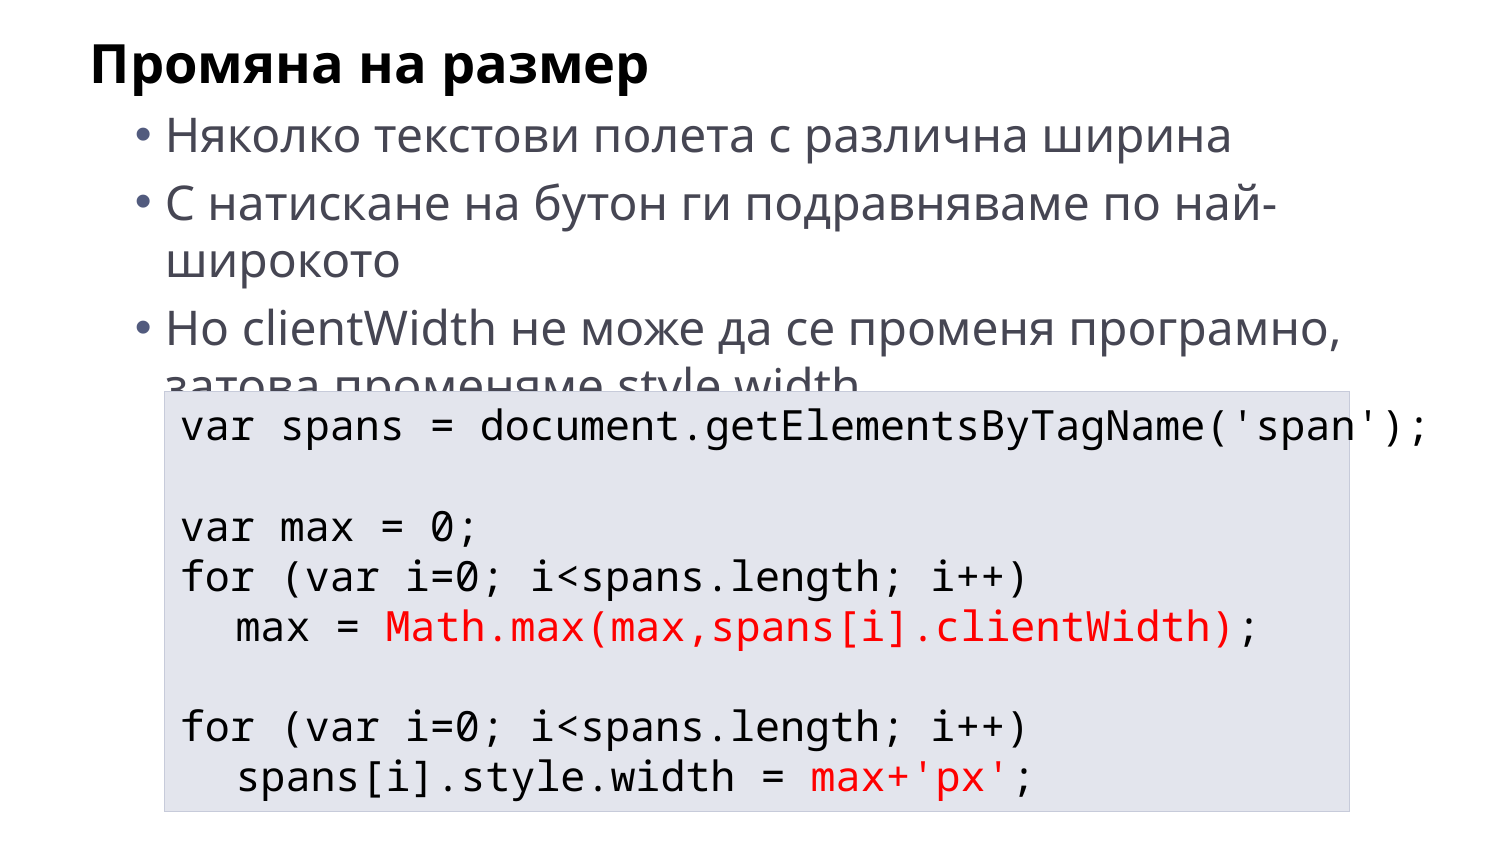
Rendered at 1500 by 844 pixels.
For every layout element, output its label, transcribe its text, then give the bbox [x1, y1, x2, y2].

list Промяна на размер Няколко текстови полета с различна ширина С натискане на бутон ги подравняваме по най-широкото Но clientWidth не може да се променя програмно, затова променяме style.width [75, 21, 1475, 835]
text_box var spans = document.getElementsByTagName('span'); var max = 0; for (var i=0; i<spans.length; i++) max = Math.max(max,spans[i].clientWidth); for (var i=0; i<spans.length; i++) spans[i].style.width = max+'px'; [164, 391, 1350, 812]
